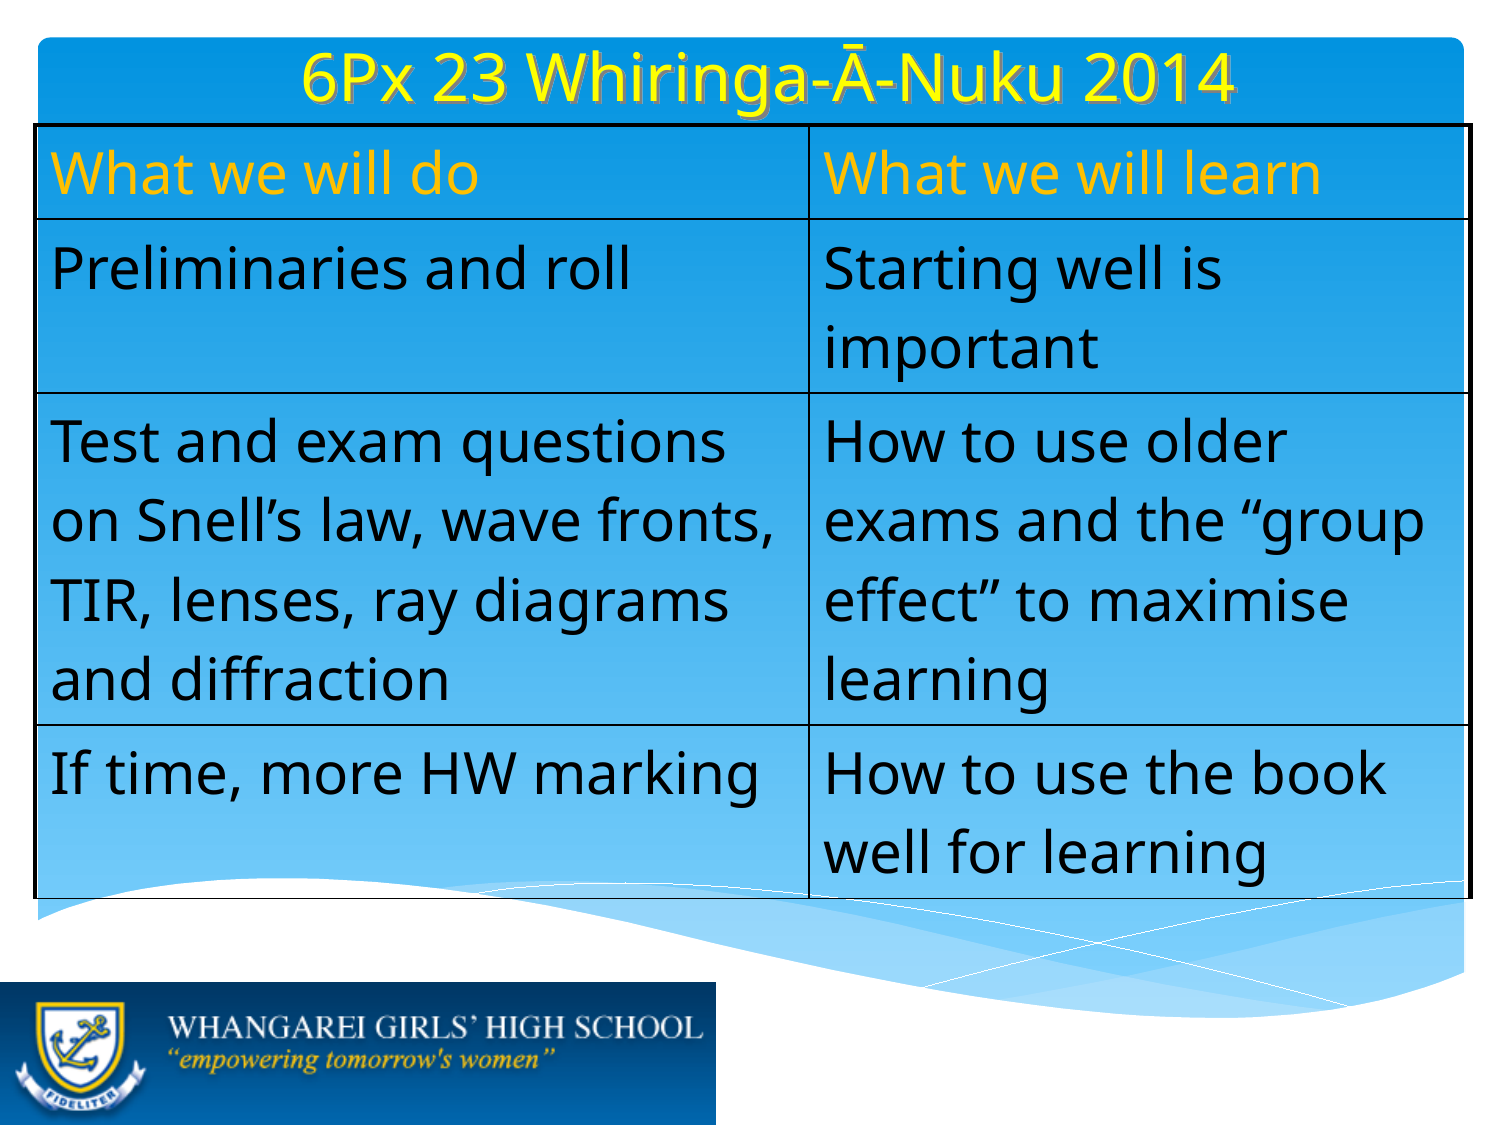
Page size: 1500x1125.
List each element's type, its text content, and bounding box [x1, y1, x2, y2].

table_cell How to use older exams and the “group effect” to maximise learning [810, 394, 1468, 724]
table_cell If time, more HW marking [37, 726, 808, 898]
table_header What we will do [37, 127, 808, 218]
text_box 6Px 23 Whiringa-Ā-Nuku 2014 [162, 24, 1375, 123]
table_cell Preliminaries and roll [37, 220, 808, 392]
table_cell Test and exam questions on Snell’s law, wave fronts, TIR, lenses, ray diagrams and diffraction [37, 394, 808, 724]
table_cell Starting well is important [810, 220, 1468, 392]
table_cell How to use the book well for learning [810, 726, 1468, 898]
table_header What we will learn [810, 127, 1468, 218]
picture [0, 982, 716, 1125]
